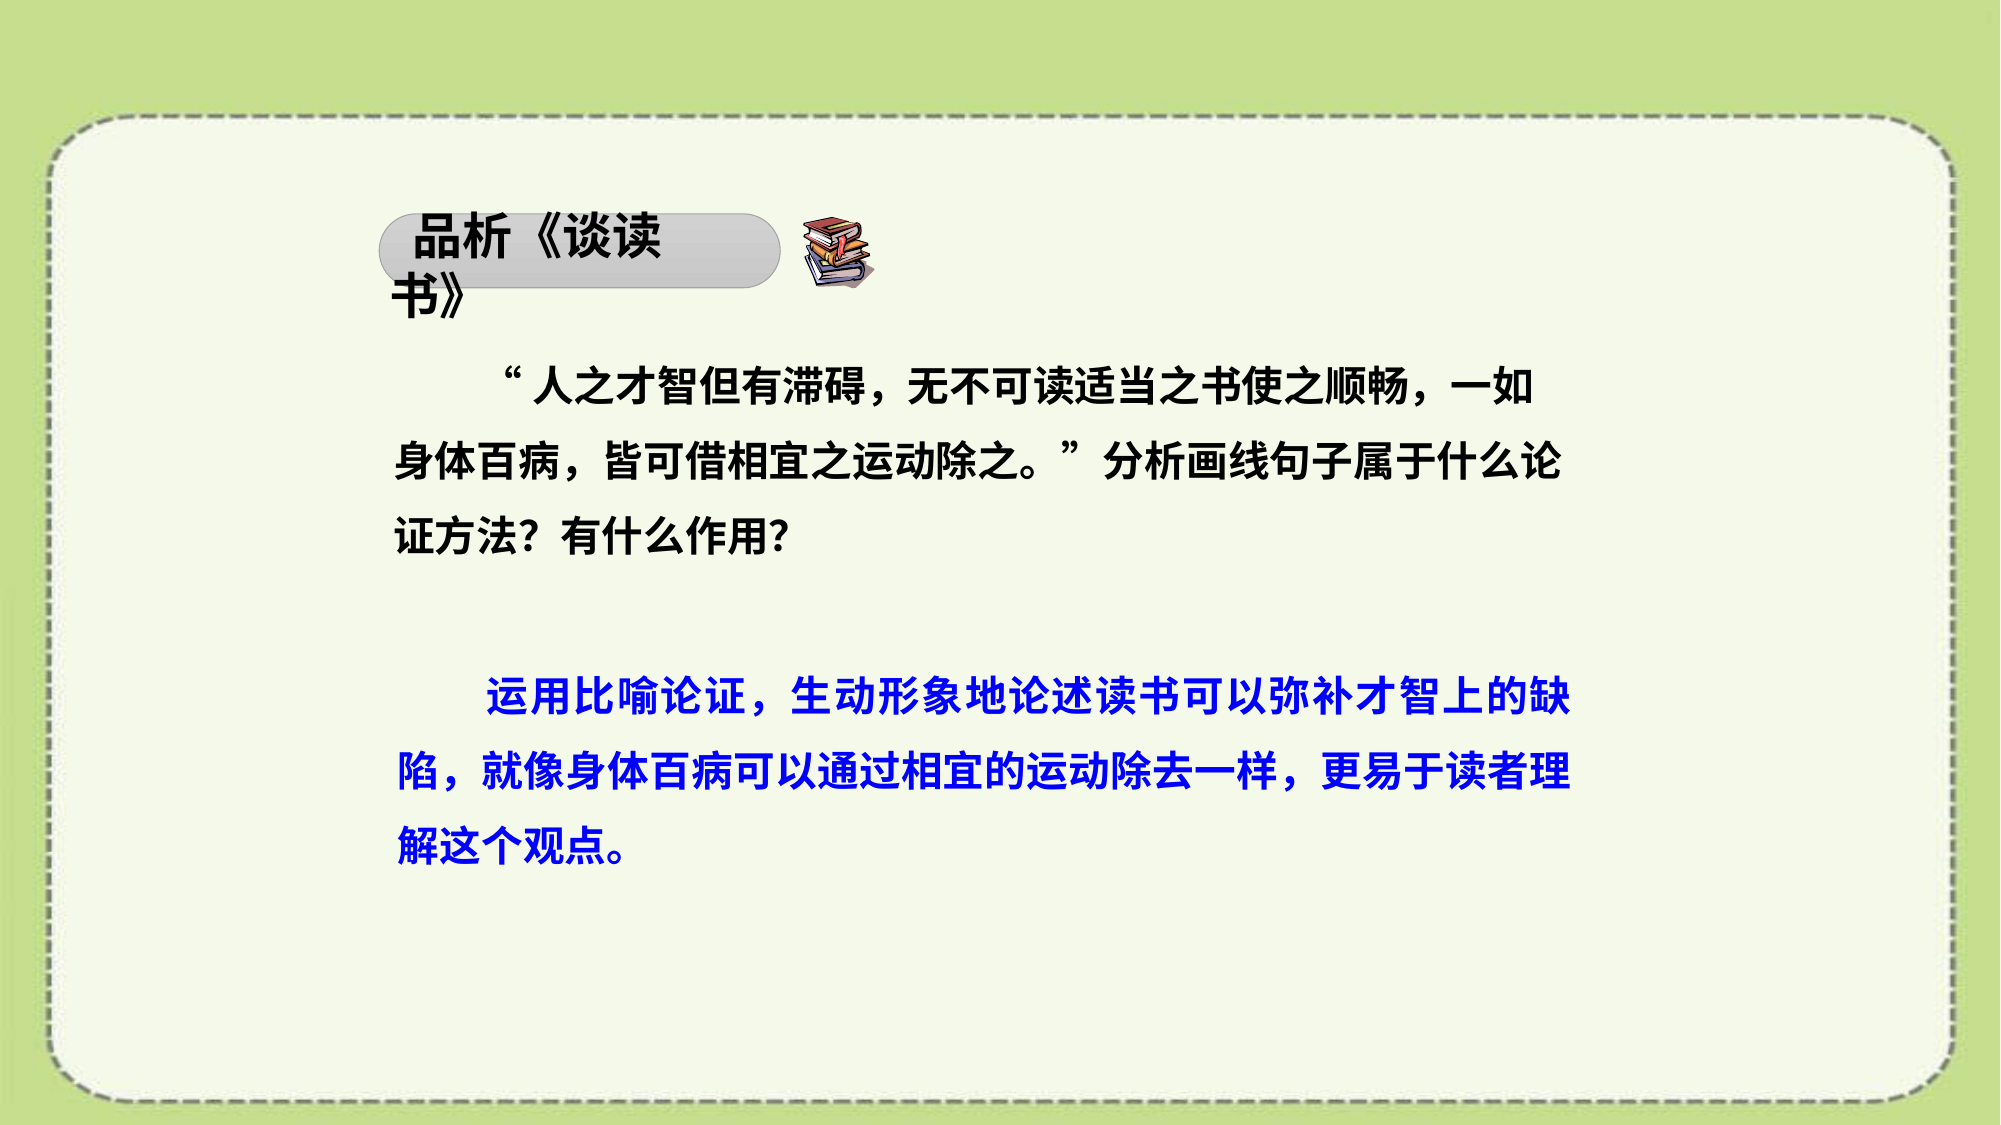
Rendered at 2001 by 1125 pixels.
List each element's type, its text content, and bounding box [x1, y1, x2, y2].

picture [0, 0, 2001, 1125]
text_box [374, 196, 875, 289]
text_box 运用比喻论证，生动形象地论述读书可以弥补才智上的缺陷，就像身体百病可以通过相宜的运动除去一样，更易于读者理解这个观点。 [383, 637, 1586, 877]
text_box “人之才智但有滞碍，无不可读适当之书使之顺畅，一如身体百病，皆可借相宜之运动除之。”分析画线句子属于什么论证方法？有什么作用？ [378, 327, 1578, 568]
